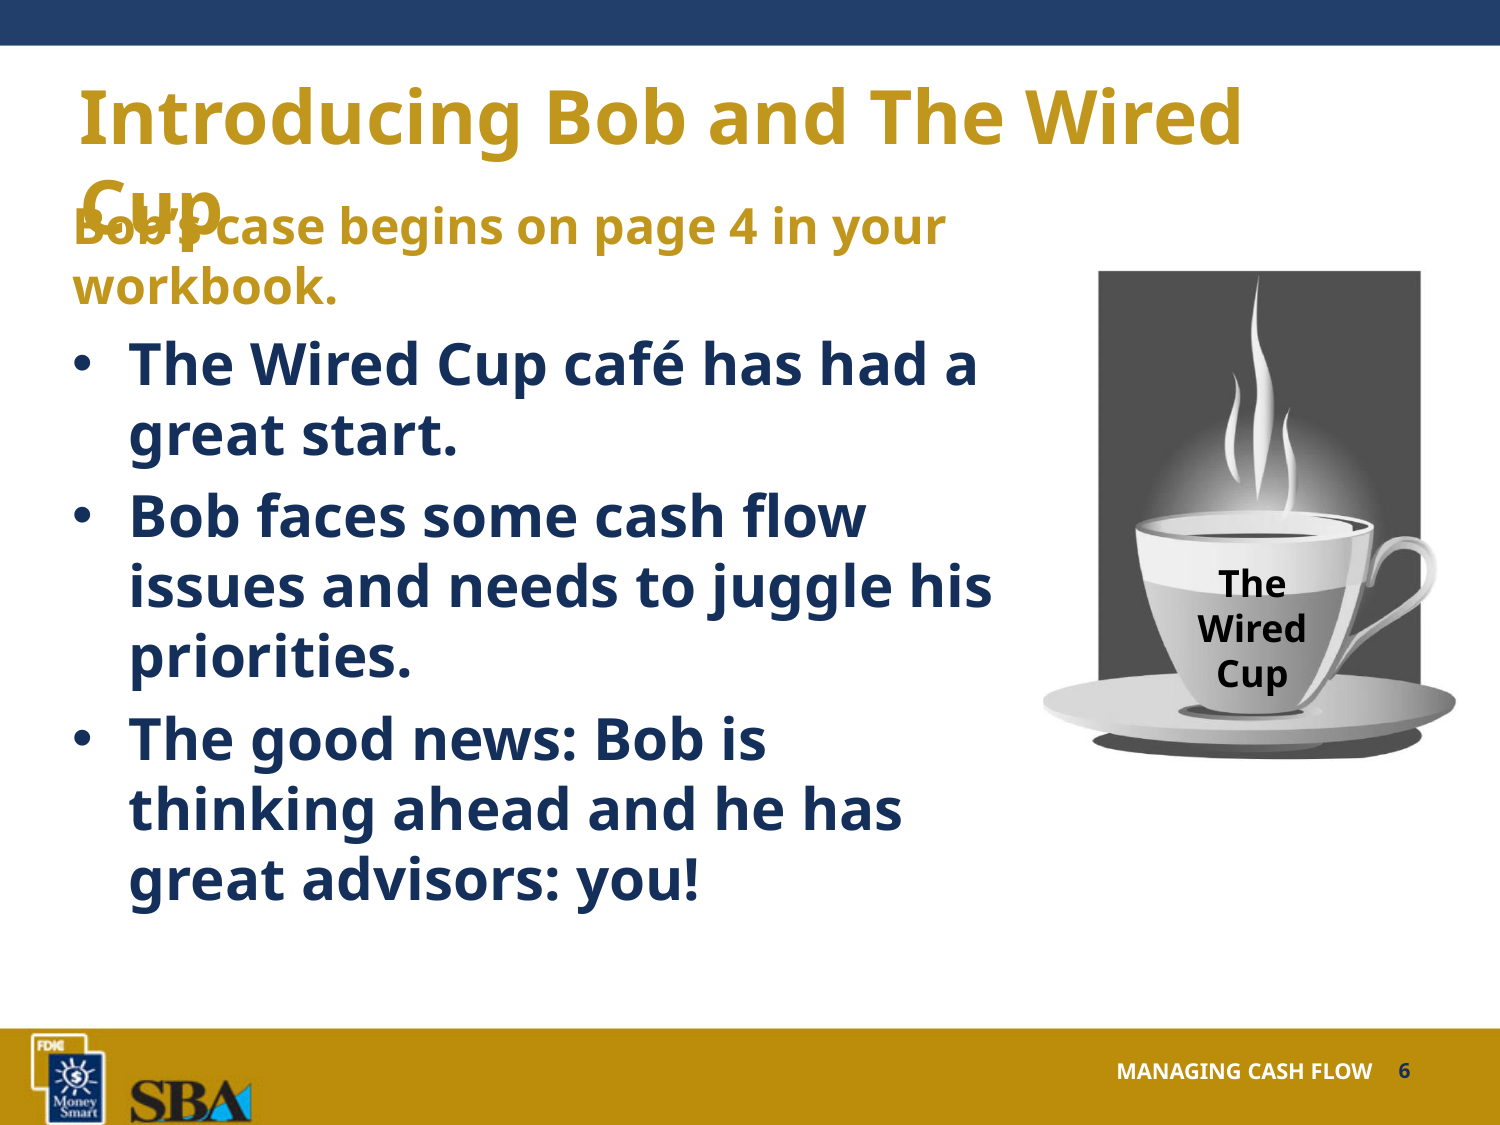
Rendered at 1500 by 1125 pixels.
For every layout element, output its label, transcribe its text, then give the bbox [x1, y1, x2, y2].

picture [0, 0, 1500, 1125]
list Bob’s case begins on page 4 in your workbook. The Wired Cup café has had a great start. Bob faces some cash flow issues and needs to juggle his priorities. The good news: Bob is thinking ahead and he has great advisors: you! [57, 186, 1046, 920]
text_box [1043, 241, 1461, 785]
title Introducing Bob and The Wired Cup [64, 62, 1415, 163]
